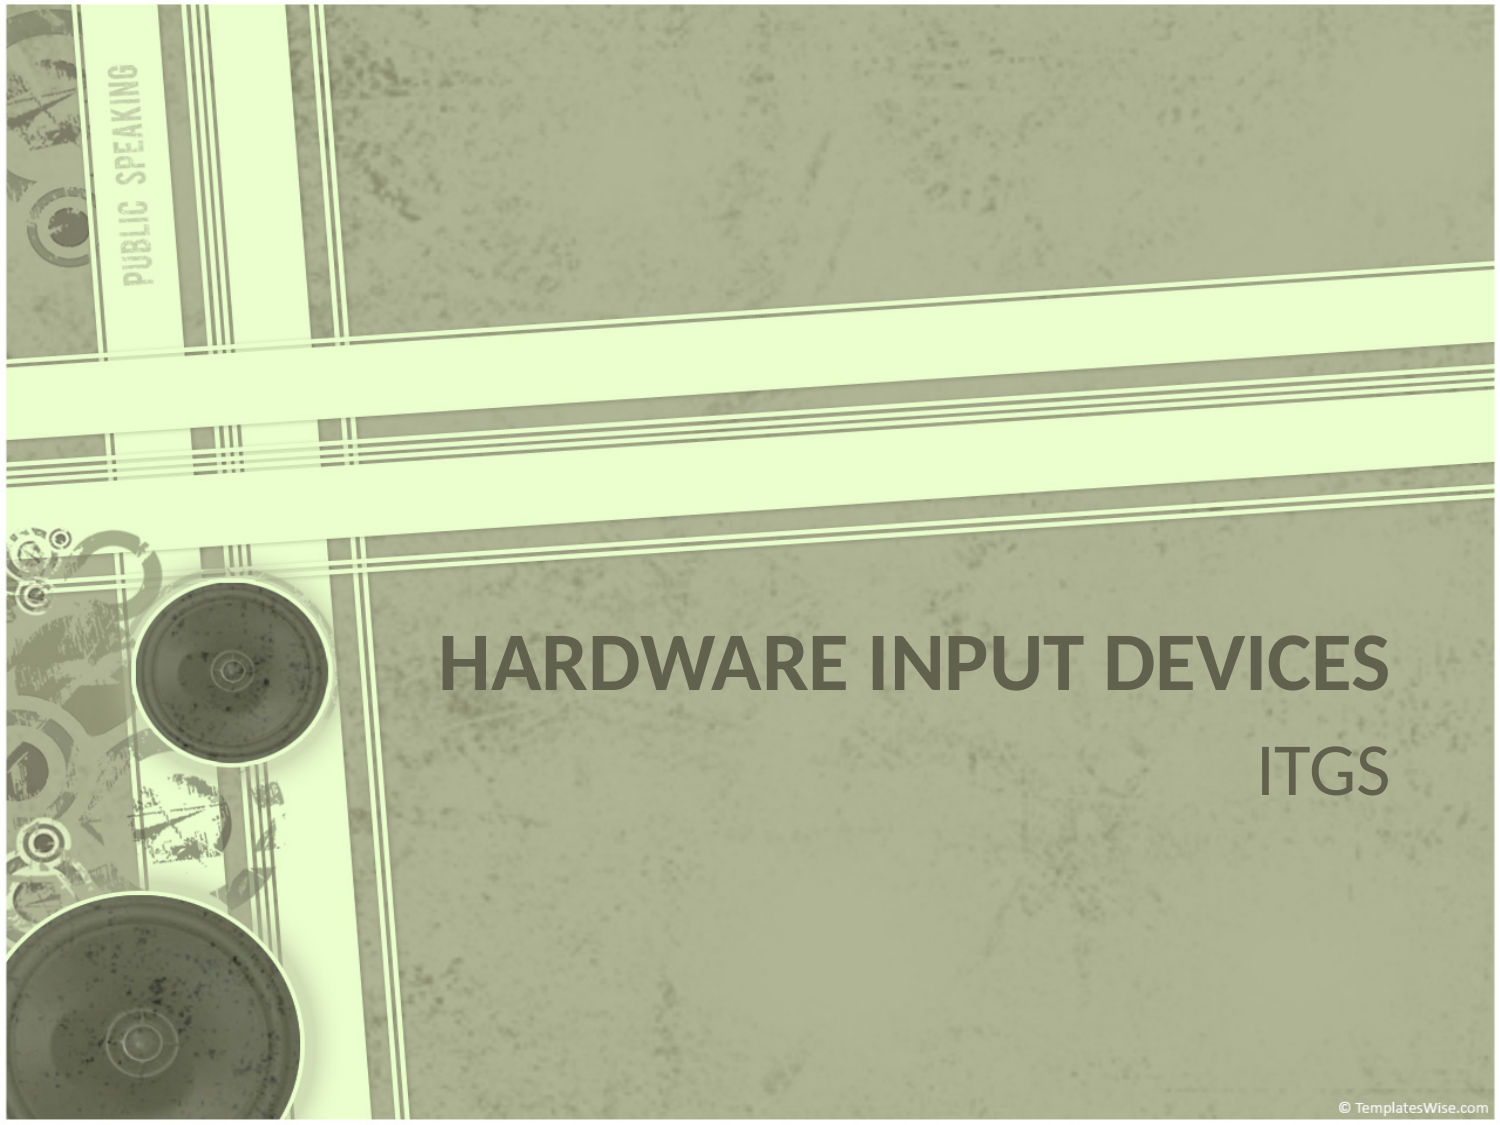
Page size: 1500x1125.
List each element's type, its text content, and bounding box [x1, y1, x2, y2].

subtitle ITGS [538, 712, 1407, 830]
picture [0, 0, 1500, 1125]
title HARDWARE INPUT DEVICES [409, 573, 1407, 741]
